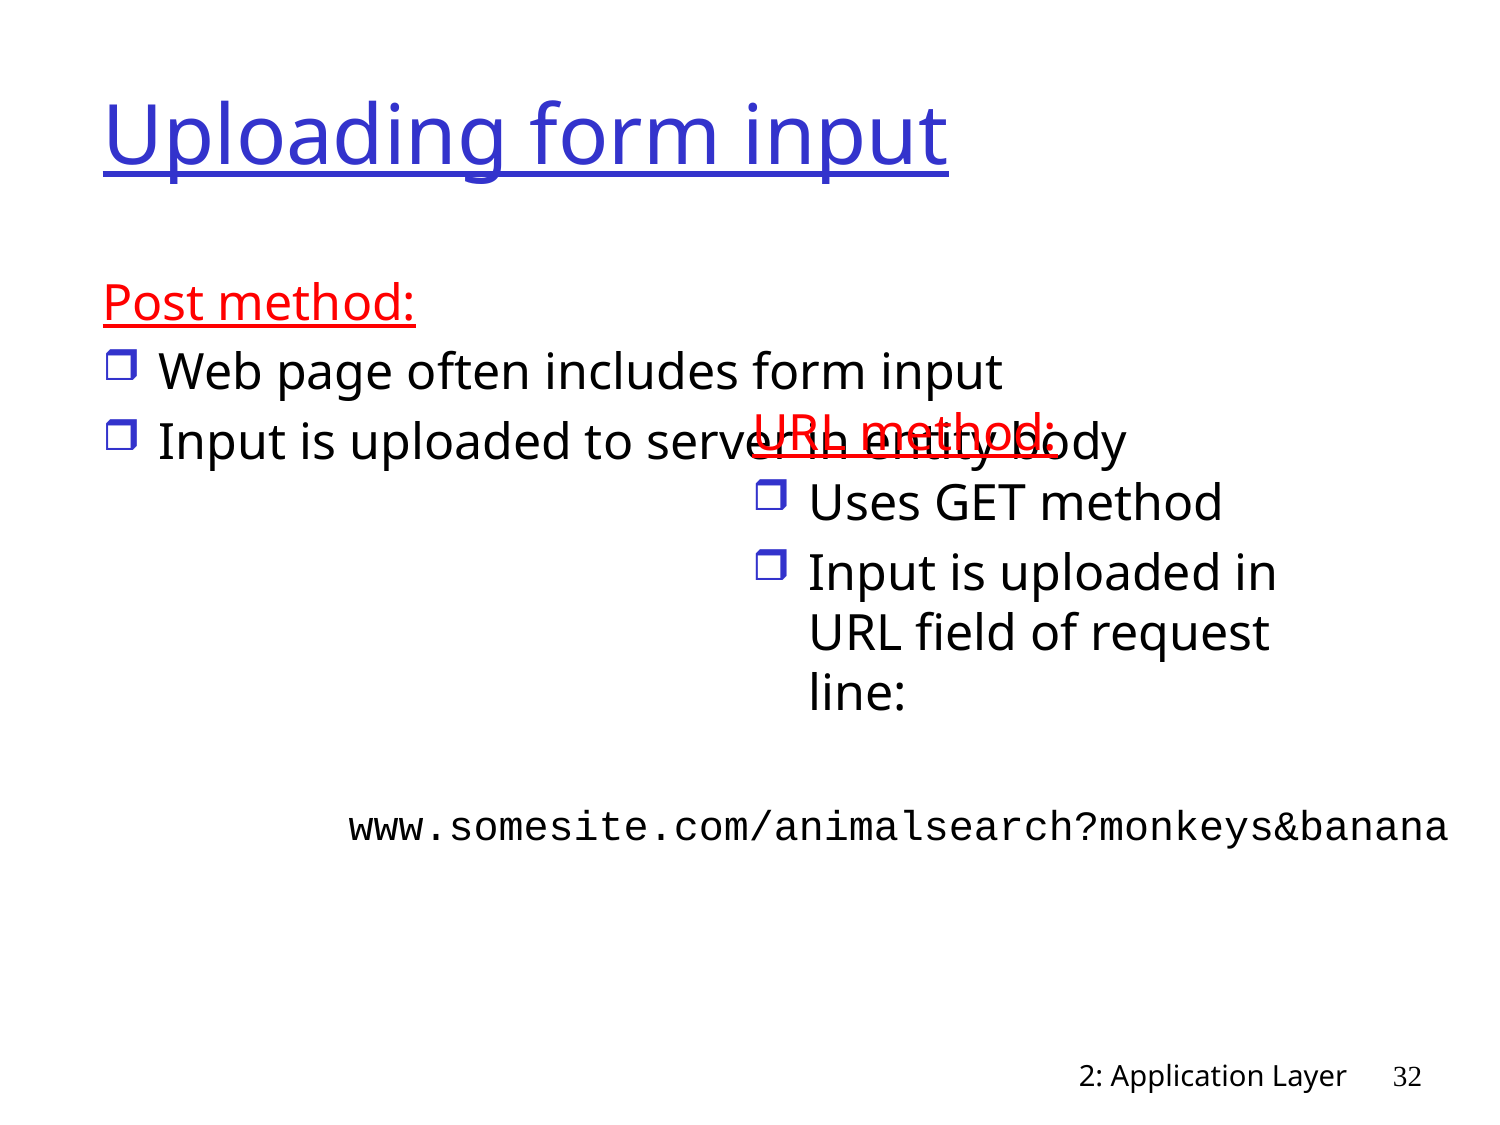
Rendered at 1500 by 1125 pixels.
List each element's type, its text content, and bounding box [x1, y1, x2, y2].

text_box www.somesite.com/animalsearch?monkeys&banana [333, 791, 1464, 856]
footer 2: Application Layer [887, 1049, 1362, 1125]
title Uploading form input [87, 37, 1363, 226]
list Post method: Web page often includes form input Input is uploaded to server in entity body [87, 262, 1363, 1026]
slide_number 32 [1362, 1049, 1438, 1125]
list URL method: Uses GET method Input is uploaded in URL field of request line: [737, 392, 1363, 755]
